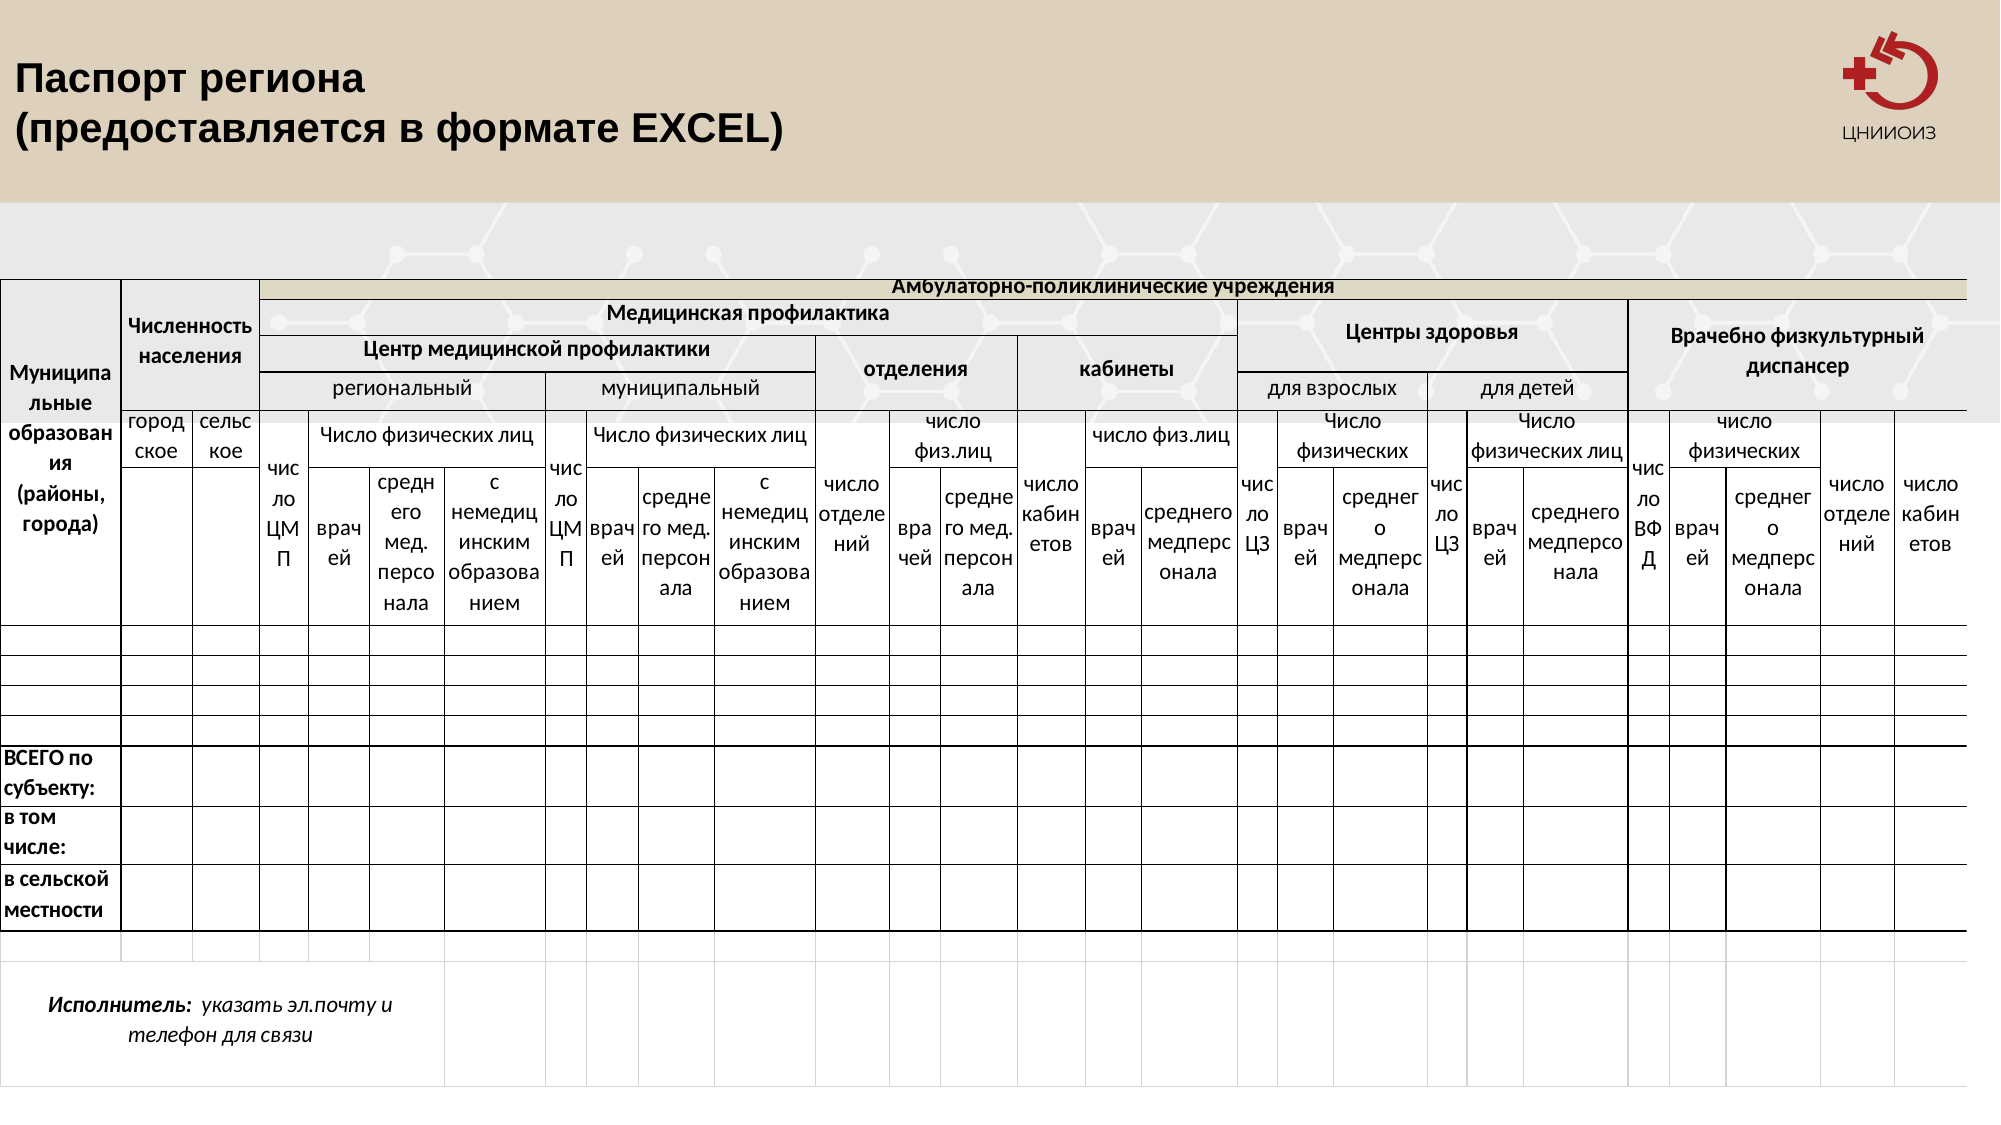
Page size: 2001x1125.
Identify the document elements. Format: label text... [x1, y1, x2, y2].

text_box Паспорт региона (предоставляется в формате EXCEL) [0, 0, 2000, 95]
picture [0, 31, 2000, 1088]
